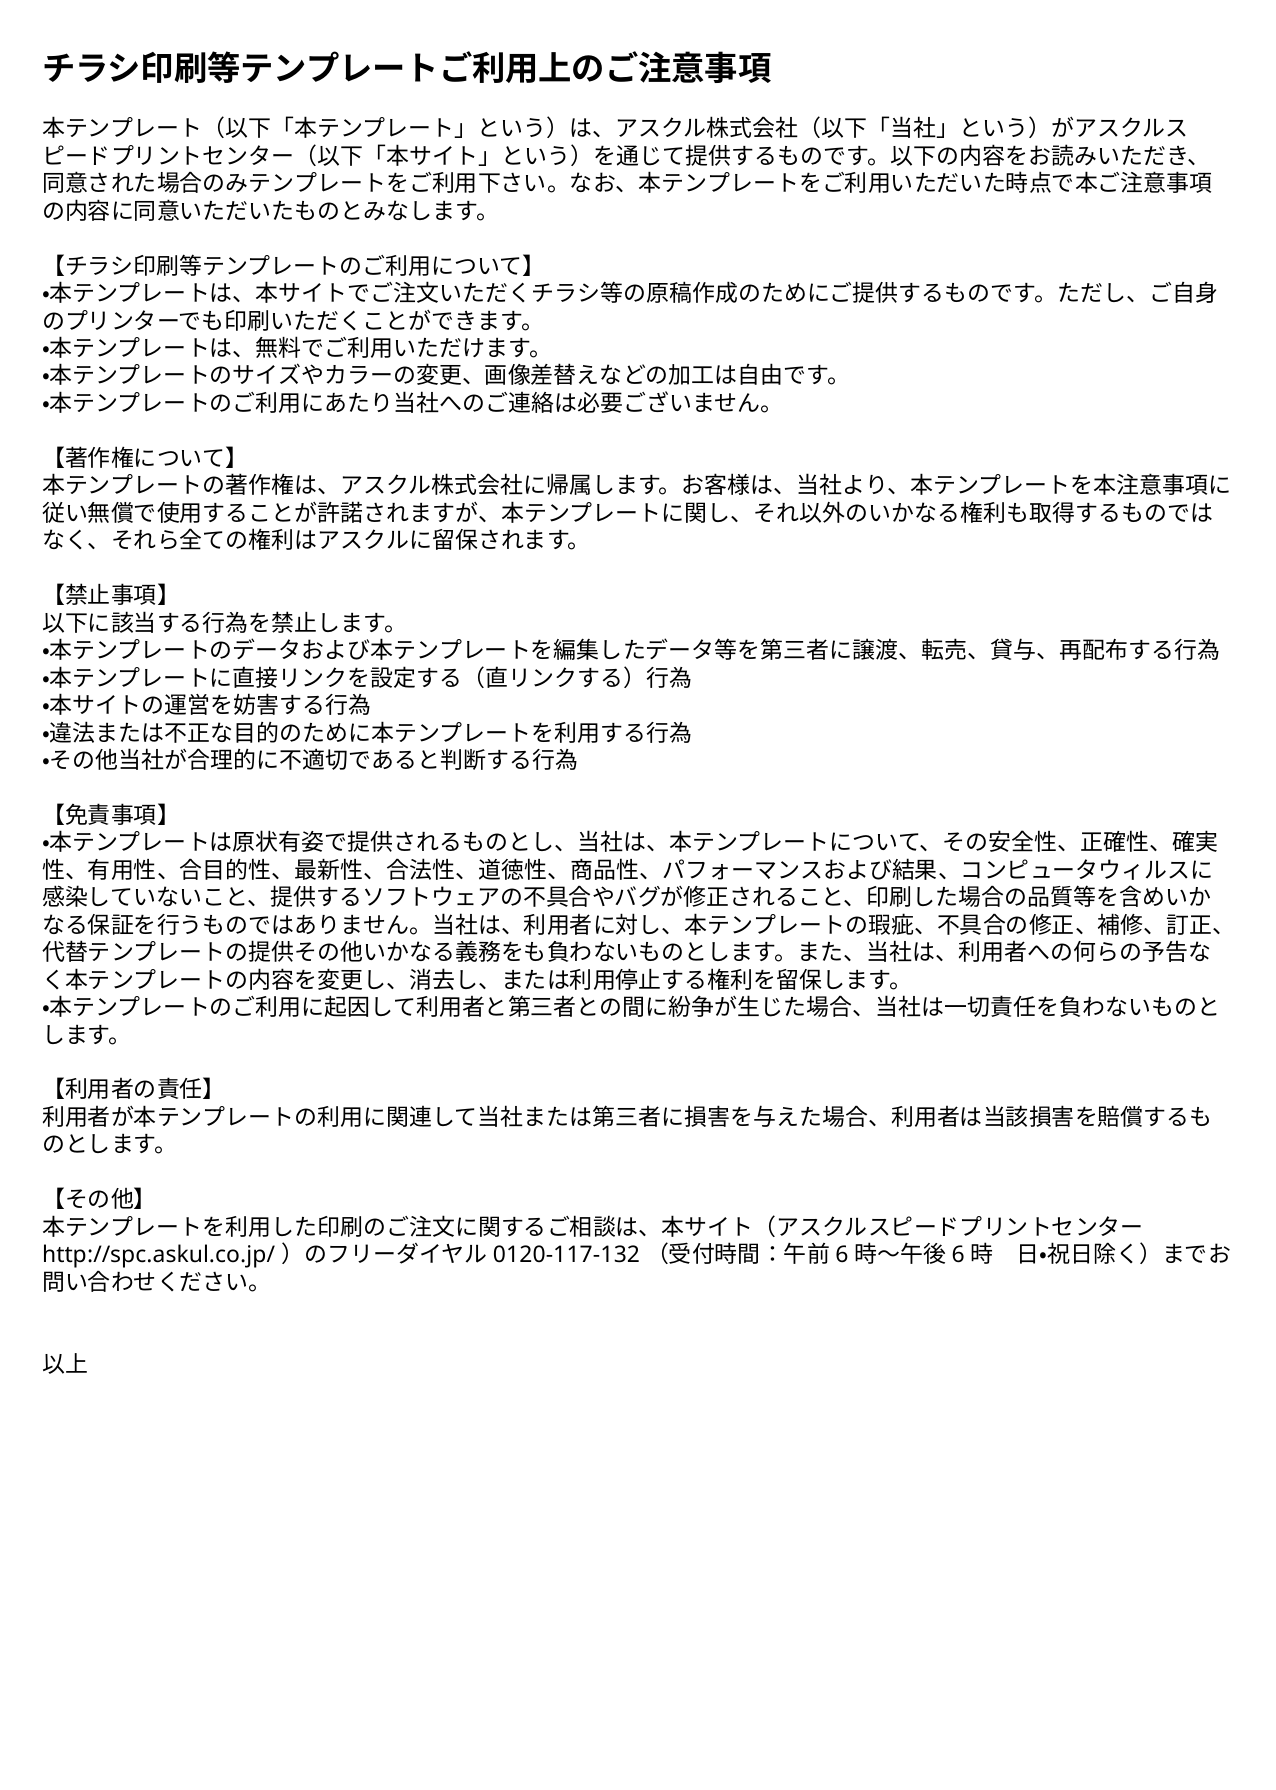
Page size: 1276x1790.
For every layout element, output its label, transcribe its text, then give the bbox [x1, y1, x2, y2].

text_box チラシ印刷等テンプレートご利用上のご注意事項 本テンプレート（以下「本テンプレート」という）は、アスクル株式会社（以下「当社」という）がアスクルスピードプリントセンター（以下「本サイト」という）を通じて提供するものです。以下の内容をお読みいただき、同意された場合のみテンプレートをご利用下さい。なお、本テンプレートをご利用いただいた時点で本ご注意事項の内容に同意いただいたものとみなします。 【チラシ印刷等テンプレートのご利用について】 ・本テンプレートは、本サイトでご注文いただくチラシ等の原稿作成のためにご提供するものです。ただし、ご自身のプリンターでも印刷いただくことができます。 ・本テンプレートは、無料でご利用いただけます。 ・本テンプレートのサイズやカラーの変更、画像差替えなどの加工は自由です。 ・本テンプレートのご利用にあたり当社へのご連絡は必要ございません。 【著作権について】 本テンプレートの著作権は、アスクル株式会社に帰属します。お客様は、当社より、本テンプレートを本注意事項に従い無償で使用することが許諾されますが、本テンプレートに関し、それ以外のいかなる権利も取得するものではなく、それら全ての権利はアスクルに留保されます。 【禁止事項】 以下に該当する行為を禁止します。 ・本テンプレートのデータおよび本テンプレートを編集したデータ等を第三者に譲渡、転売、貸与、再配布する行為 ・本テンプレートに直接リンクを設定する（直リンクする）行為 ・本サイトの運営を妨害する行為 ・違法または不正な目的のために本テンプレートを利用する行為 ・その他当社が合理的に不適切であると判断する行為 【免責事項】 ・本テンプレートは原状有姿で提供されるものとし、当社は、本テンプレートについて、その安全性、正確性、確実性、有用性、合目的性、最新性、合法性、道徳性、商品性、パフォーマンスおよび結果、コンピュータウィルスに感染していないこと、提供するソフトウェアの不具合やバグが修正されること、印刷した場合の品質等を含めいかなる保証を行うものではありません。当社は、利用者に対し、本テンプレートの瑕疵、不具合の修正、補修、訂正、代替テンプレートの提供その他いかなる義務をも負わないものとします。また、当社は、利用者への何らの予告なく本テンプレートの内容を変更し、消去し、または利用停止する権利を留保します。 ・本テンプレートのご利用に起因して利用者と第三者との間に紛争が生じた場合、当社は一切責任を負わないものとします。 【利用者の責任】 利用者が本テンプレートの利用に関連して当社または第三者に損害を与えた場合、利用者は当該損害を賠償するものとします。 【その他】 本テンプレートを利用した印刷のご注文に関するご相談は、本サイト（アスクルスピードプリントセンター http://spc.askul.co.jp/）のフリーダイヤル0120-117-132（受付時間：午前6時～午後6時 日・祝日除く）までお問い合わせください。 以上 [26, 38, 1250, 1485]
